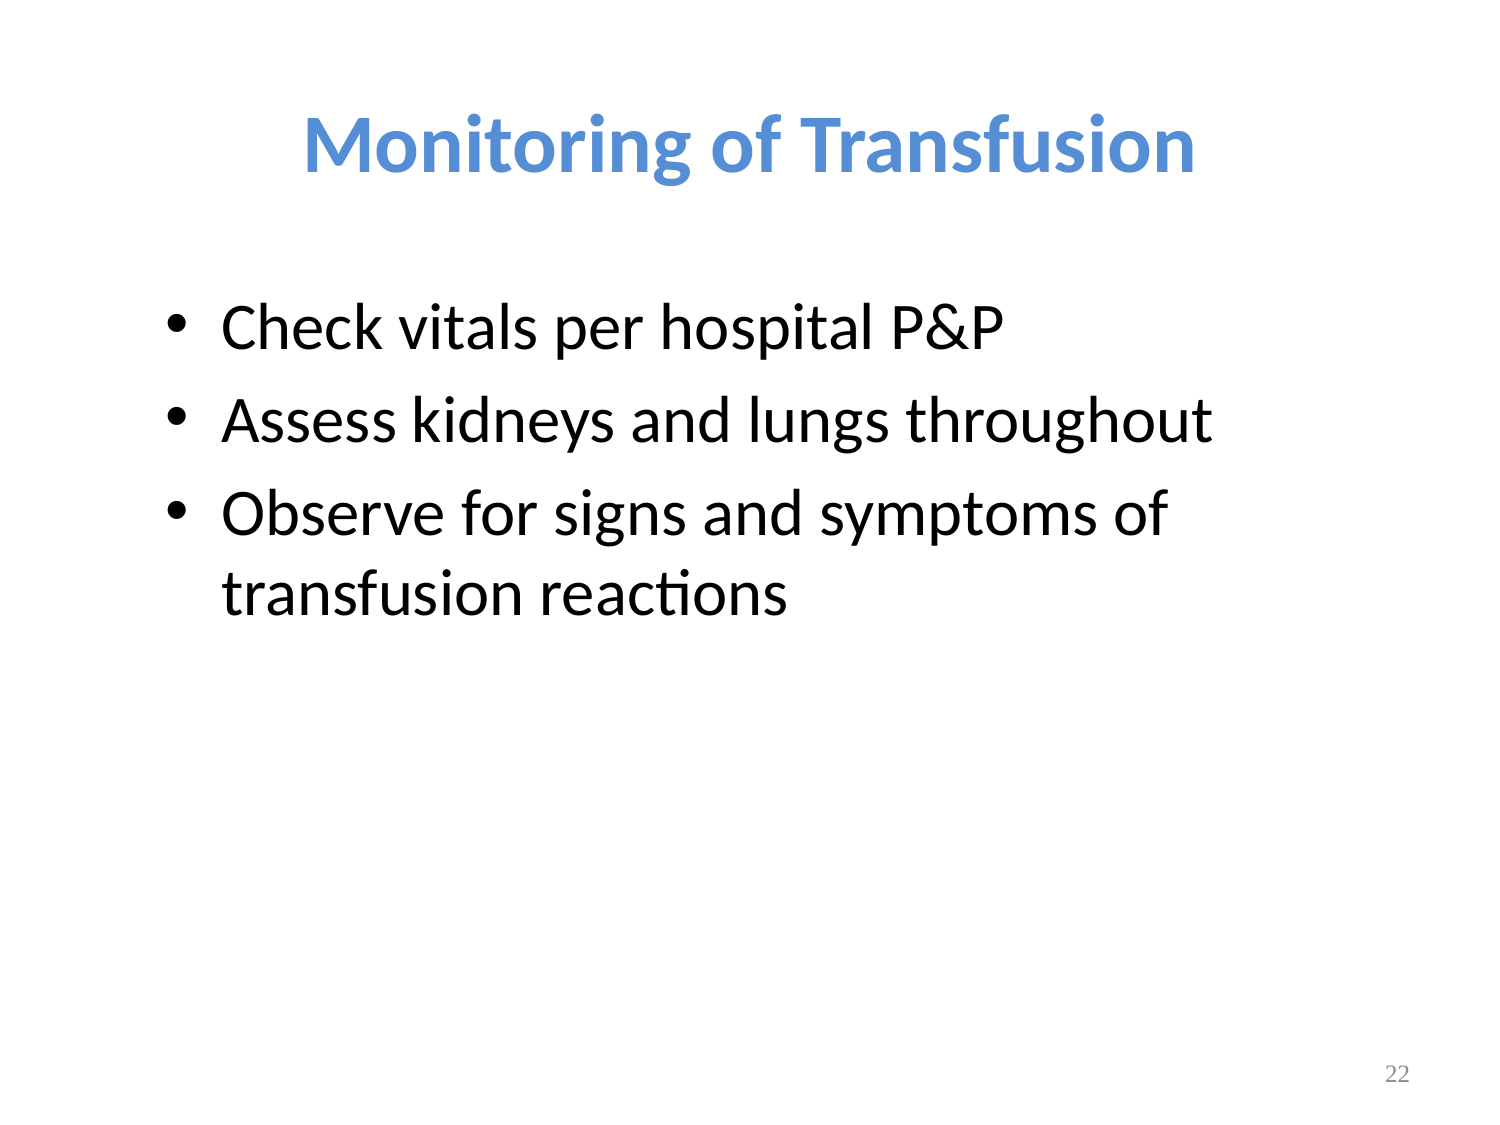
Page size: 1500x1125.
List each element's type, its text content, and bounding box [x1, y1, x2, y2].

list Check vitals per hospital P&P Assess kidneys and lungs throughout Observe for signs and symptoms of transfusion reactions [150, 275, 1405, 922]
title Monitoring of Transfusion [75, 45, 1425, 233]
slide_number 22 [1074, 1042, 1425, 1103]
